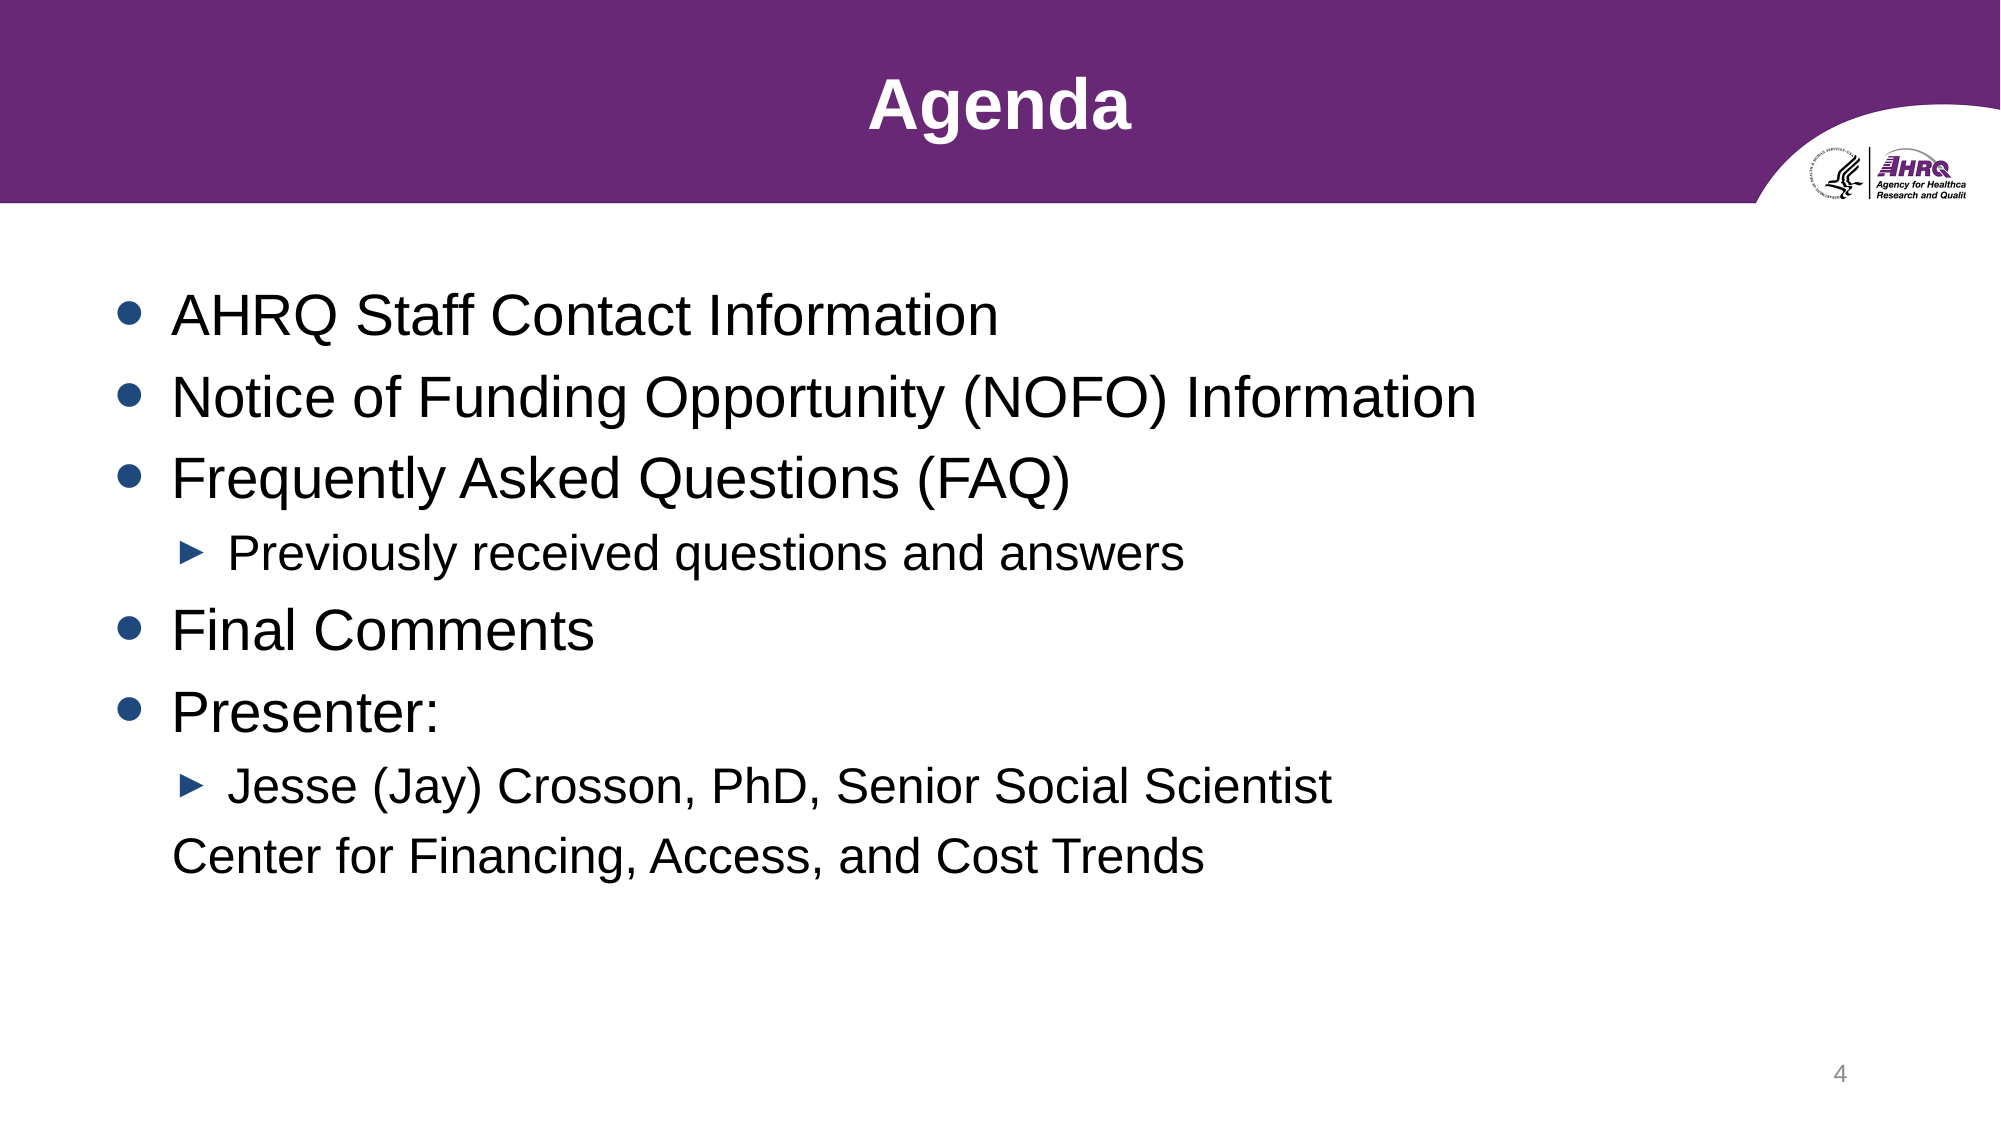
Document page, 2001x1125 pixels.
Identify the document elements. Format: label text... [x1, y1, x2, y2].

title Agenda [275, 50, 1725, 152]
picture [0, 0, 2001, 1125]
slide_number 4 [1412, 1042, 1863, 1103]
list AHRQ Staff​ Contact Information Notice of Funding Opportunity (NOFO) Information Frequently Asked Questions (FAQ) Previously received questions and answers Final Comments Presenter: Jesse (Jay) Crosson, PhD, Senior Social Scientist Center for Financing, Access, and Cost Trends [99, 270, 1900, 1013]
